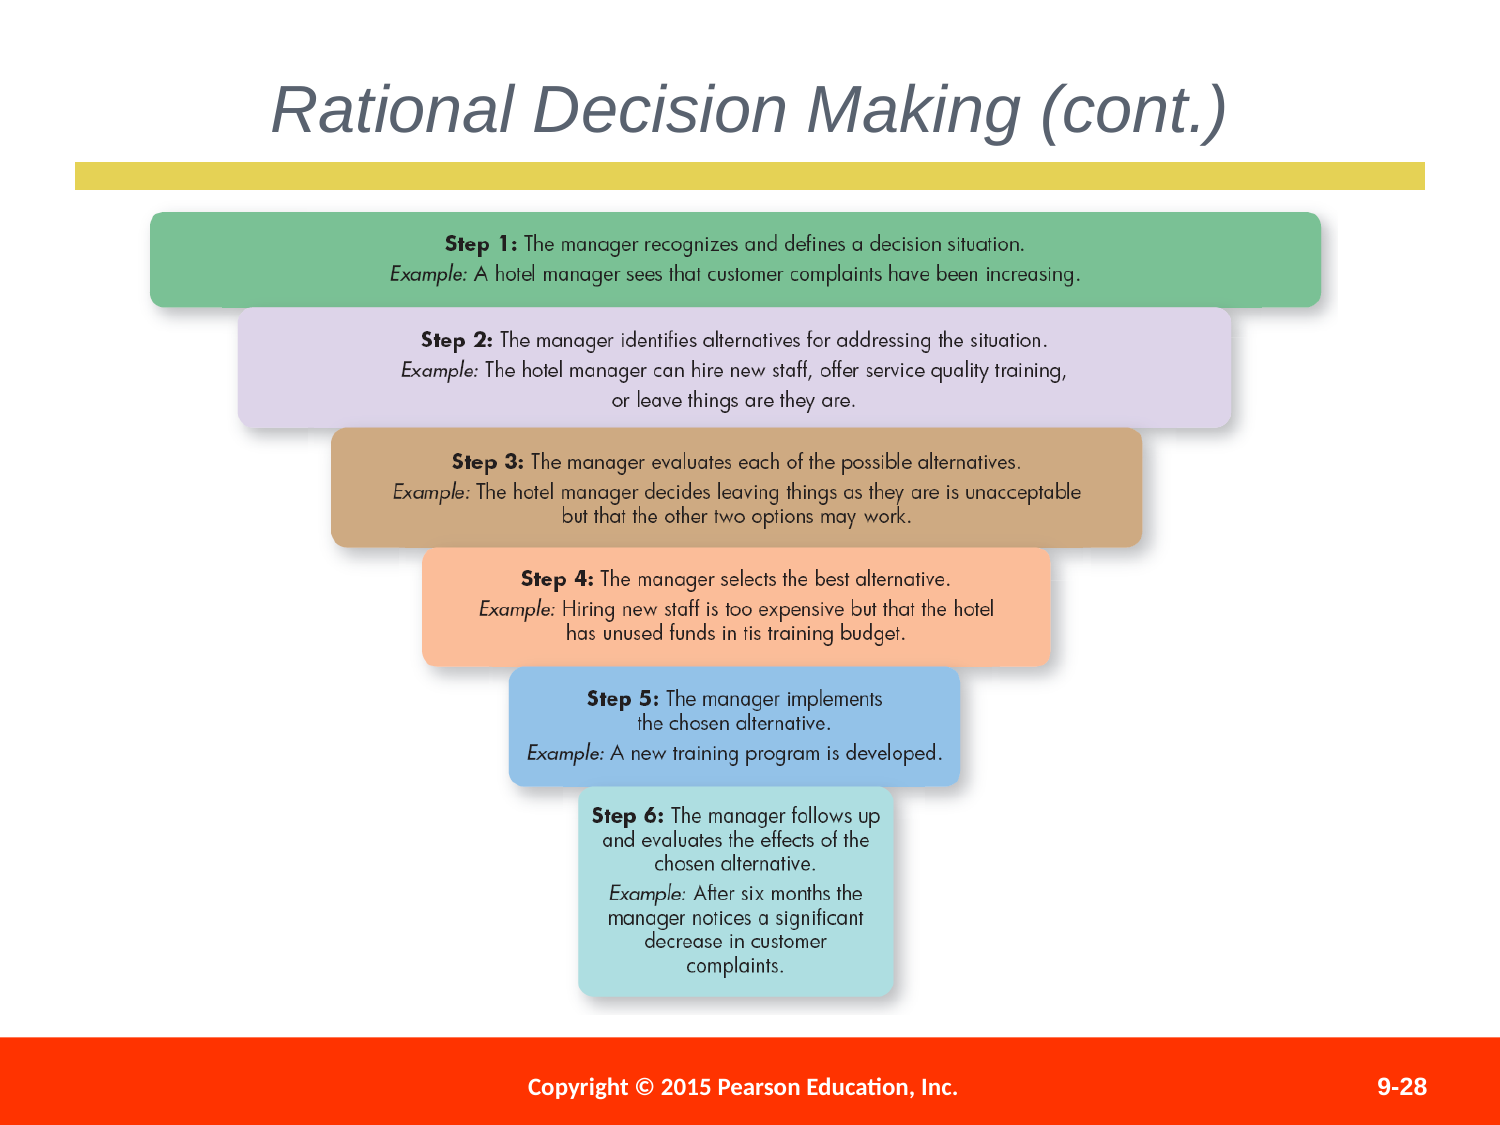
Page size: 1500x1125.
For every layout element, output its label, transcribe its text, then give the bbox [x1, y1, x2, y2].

title Rational Decision Making (cont.) [74, 12, 1426, 201]
picture [137, 199, 1339, 1015]
